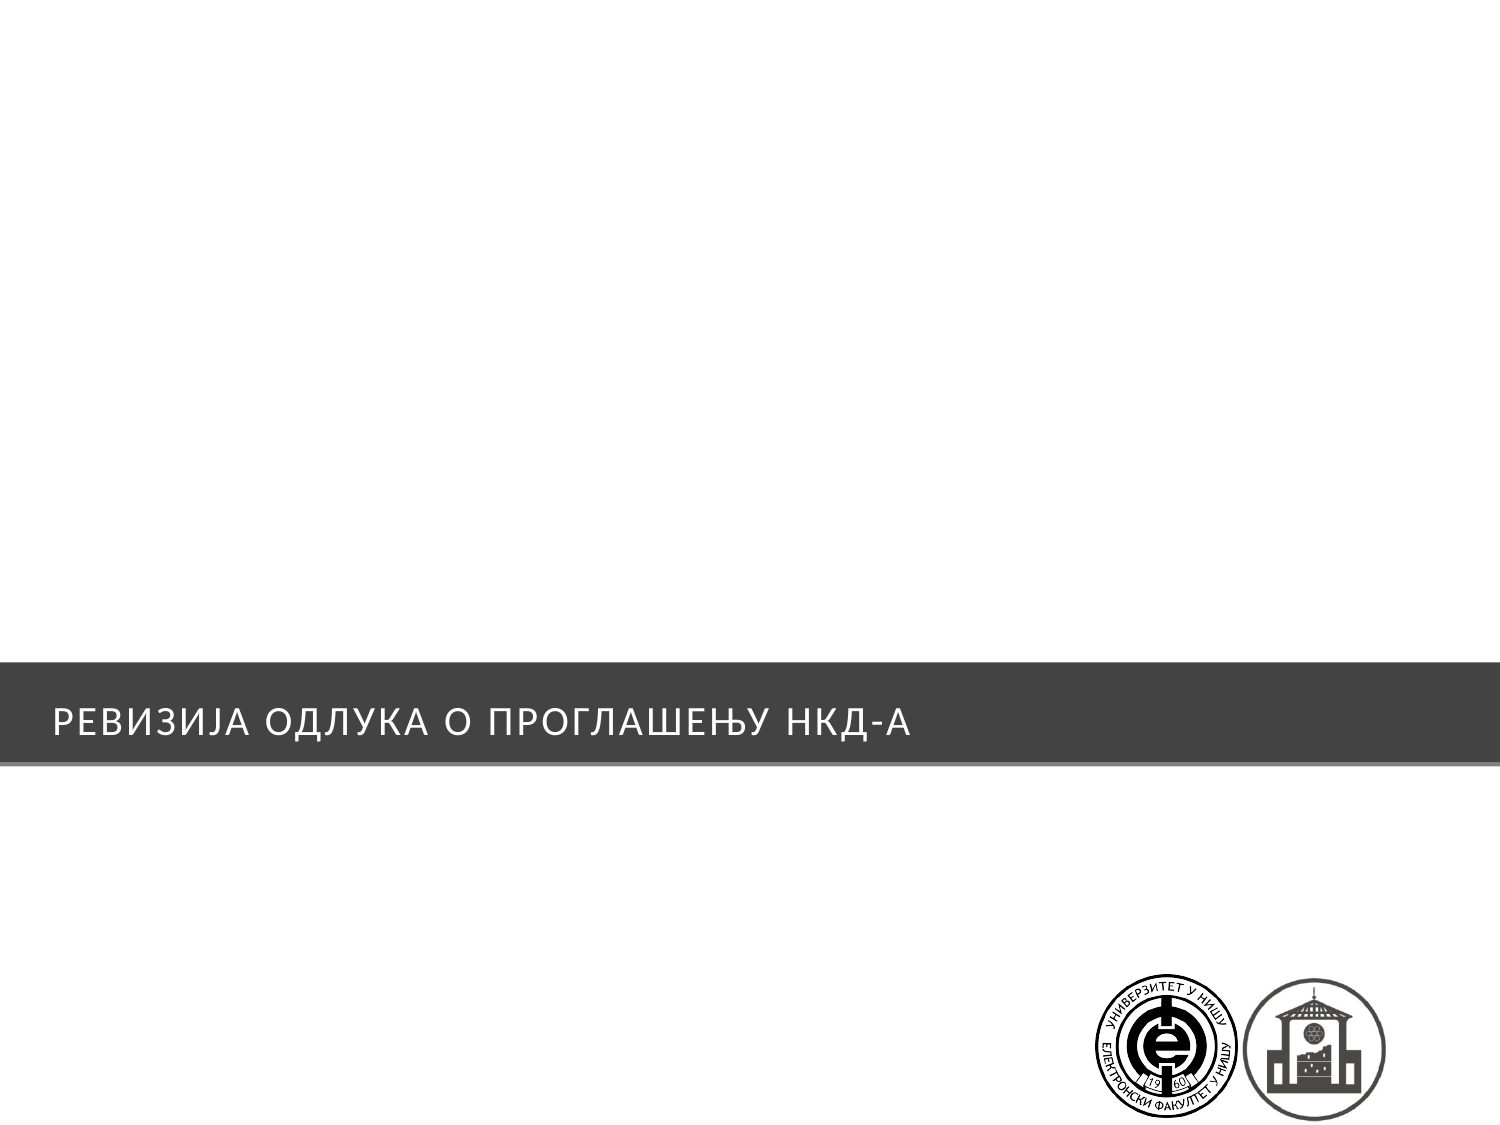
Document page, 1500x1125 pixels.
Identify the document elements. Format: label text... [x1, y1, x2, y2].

picture [1239, 968, 1388, 1123]
picture [1094, 974, 1238, 1118]
title Ревизија одлука о проглашењу НКД-а [37, 675, 1225, 763]
